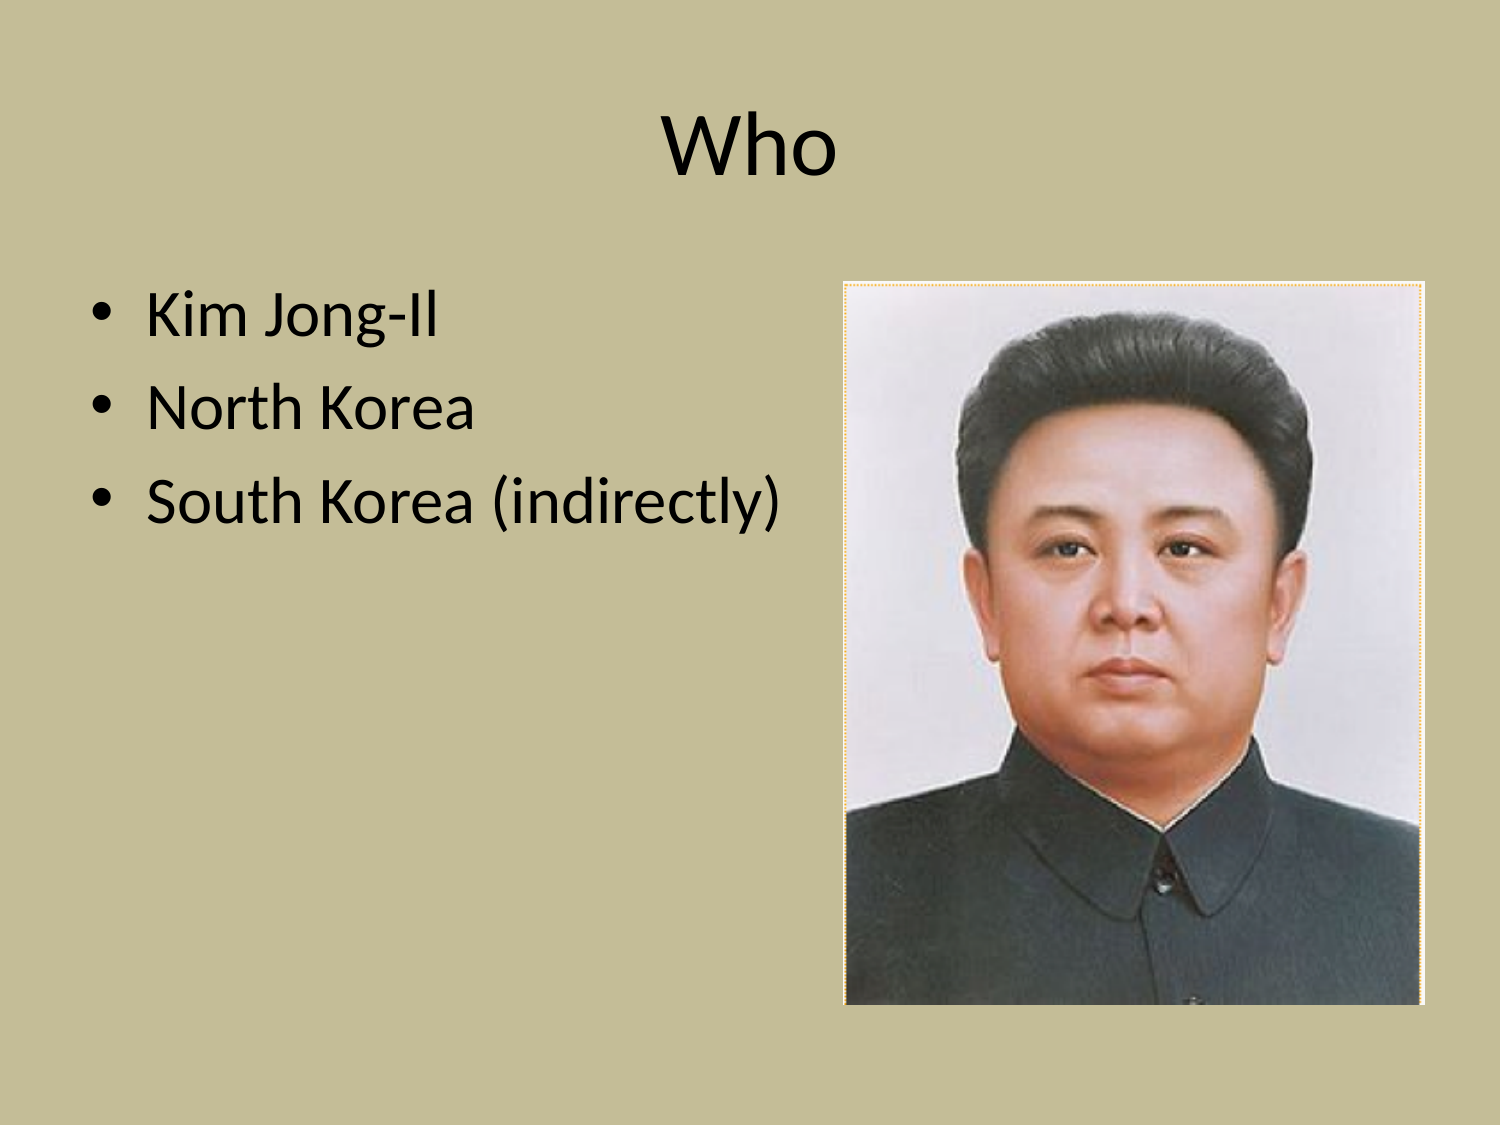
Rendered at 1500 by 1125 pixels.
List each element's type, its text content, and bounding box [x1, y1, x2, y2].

picture [843, 281, 1426, 1006]
title Who [75, 45, 1425, 233]
list Kim Jong-Il North Korea South Korea (indirectly) [75, 262, 1425, 1005]
